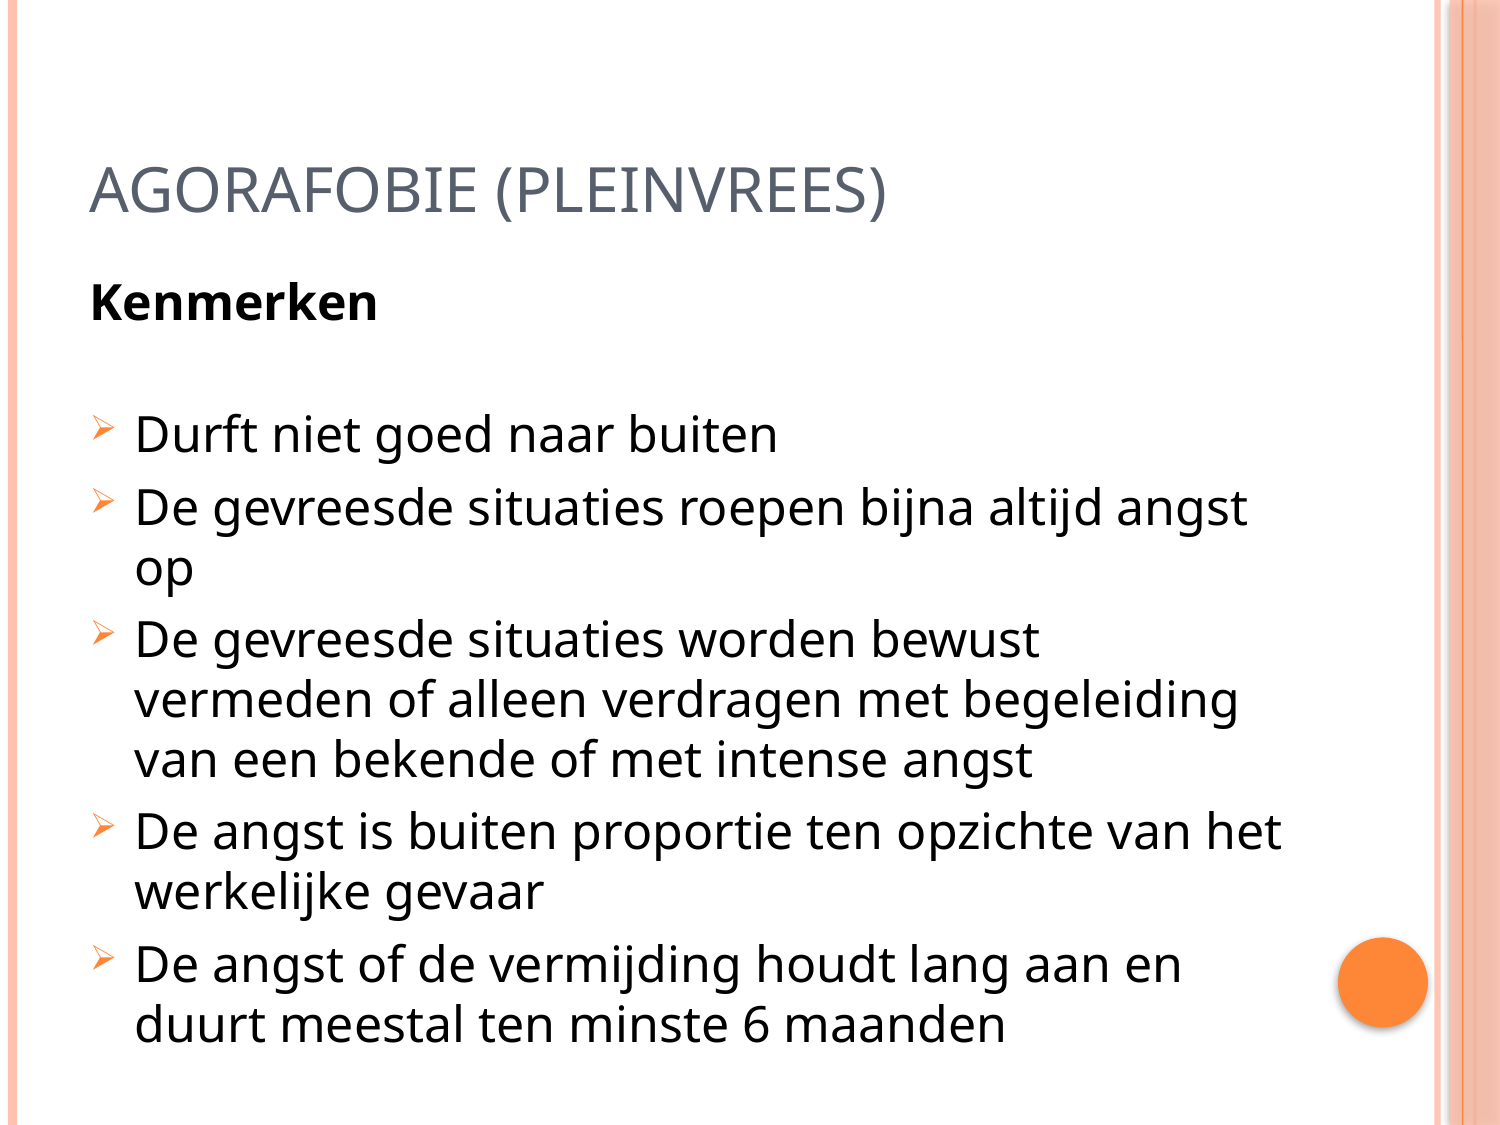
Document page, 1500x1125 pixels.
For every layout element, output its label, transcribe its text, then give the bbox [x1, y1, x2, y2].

list Kenmerken Durft niet goed naar buiten De gevreesde situaties roepen bijna altijd angst op De gevreesde situaties worden bewust vermeden of alleen verdragen met begeleiding van een bekende of met intense angst De angst is buiten proportie ten opzichte van het werkelijke gevaar De angst of de vermijding houdt lang aan en duurt meestal ten minste 6 maanden [75, 262, 1300, 1062]
title Agorafobie (pleinvrees) [75, 45, 1300, 233]
